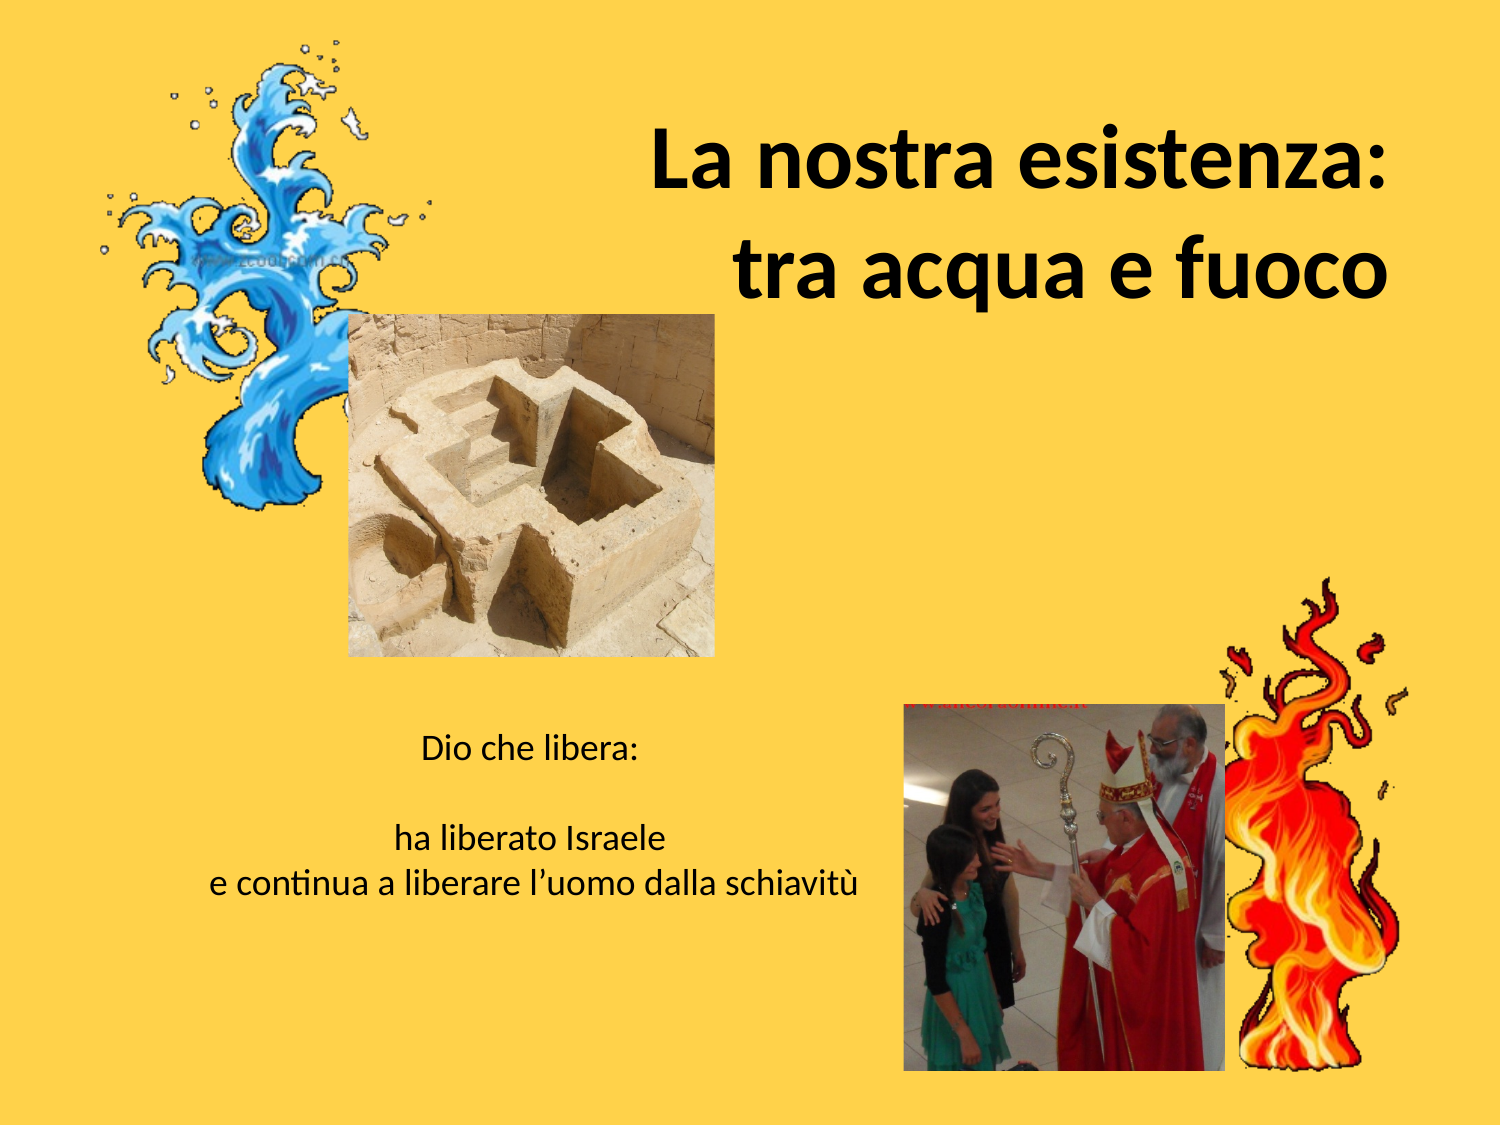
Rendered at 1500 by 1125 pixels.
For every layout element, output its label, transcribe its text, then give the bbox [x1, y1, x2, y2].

picture [100, 0, 715, 658]
text_box Dio che libera: ha liberato Israele e continua a liberare l’uomo dalla schiavitù [159, 715, 898, 911]
picture [903, 550, 1412, 1083]
text_box La nostra esistenza: tra acqua e fuoco [635, 89, 1426, 325]
